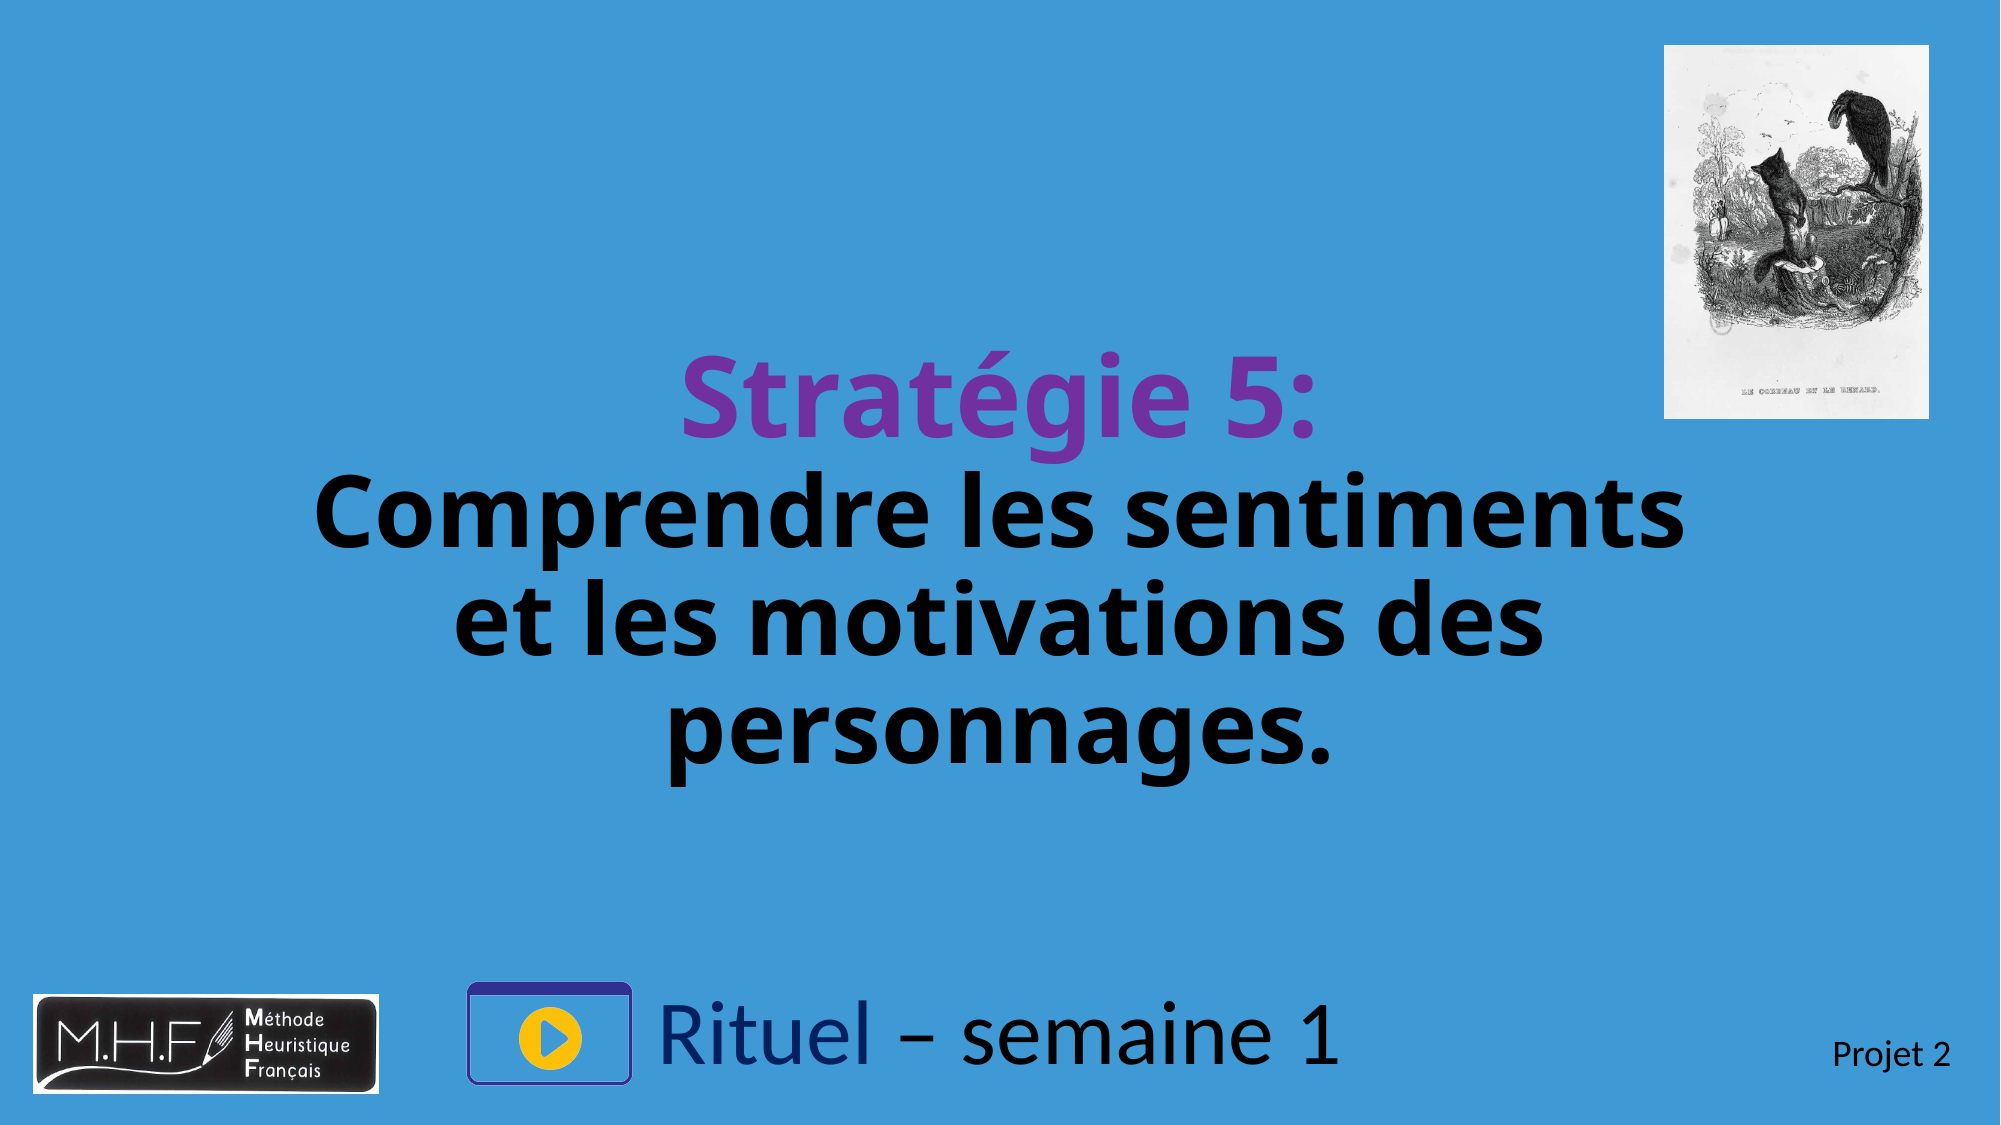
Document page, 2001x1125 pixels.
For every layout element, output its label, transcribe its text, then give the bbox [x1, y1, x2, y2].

title Stratégie 5: Comprendre les sentiments et les motivations des personnages. [249, 325, 1750, 800]
picture [33, 994, 379, 1094]
text_box Projet 2 [1362, 1021, 1967, 1082]
picture [463, 977, 638, 1089]
subtitle Rituel – semaine 1 [249, 978, 1750, 1102]
picture [1664, 45, 1929, 419]
